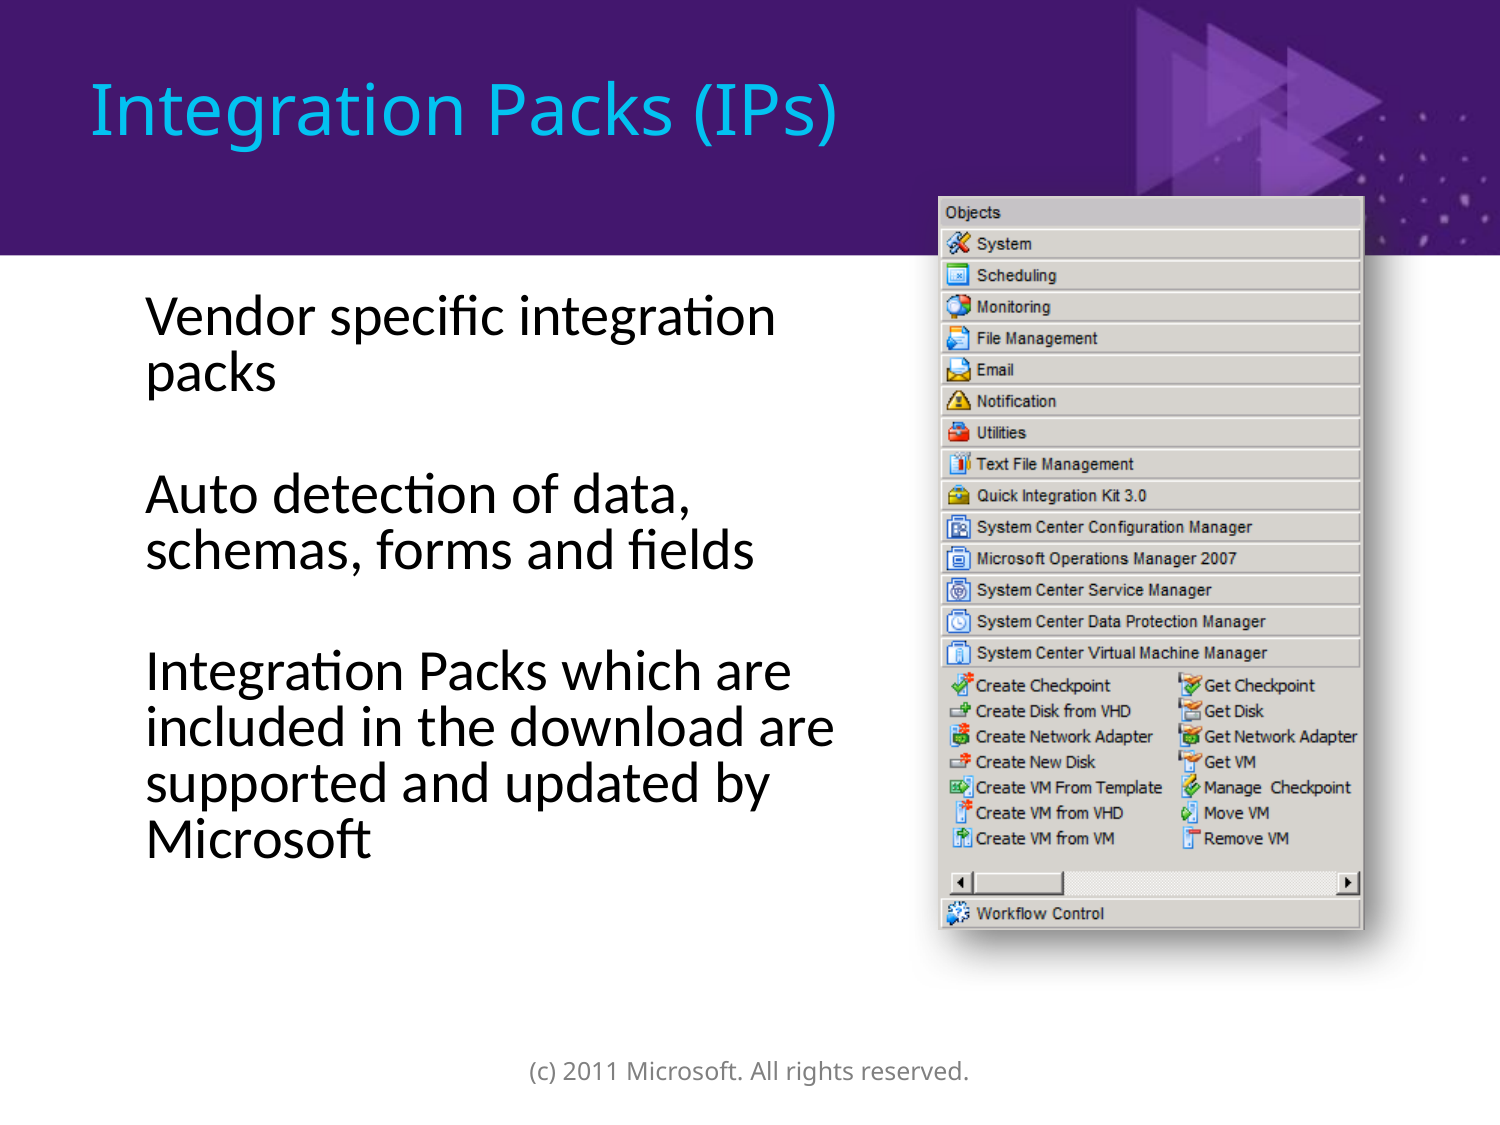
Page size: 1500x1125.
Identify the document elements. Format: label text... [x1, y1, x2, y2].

text_box Vendor specific integration packs Auto detection of data, schemas, forms and fields Integration Packs which are included in the download are supported and updated by Microsoft [88, 290, 869, 871]
title Integration Packs (IPs) [75, 56, 1425, 244]
footer (c) 2011 Microsoft. All rights reserved. [512, 1042, 988, 1103]
picture [0, 0, 1500, 255]
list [938, 195, 1365, 931]
